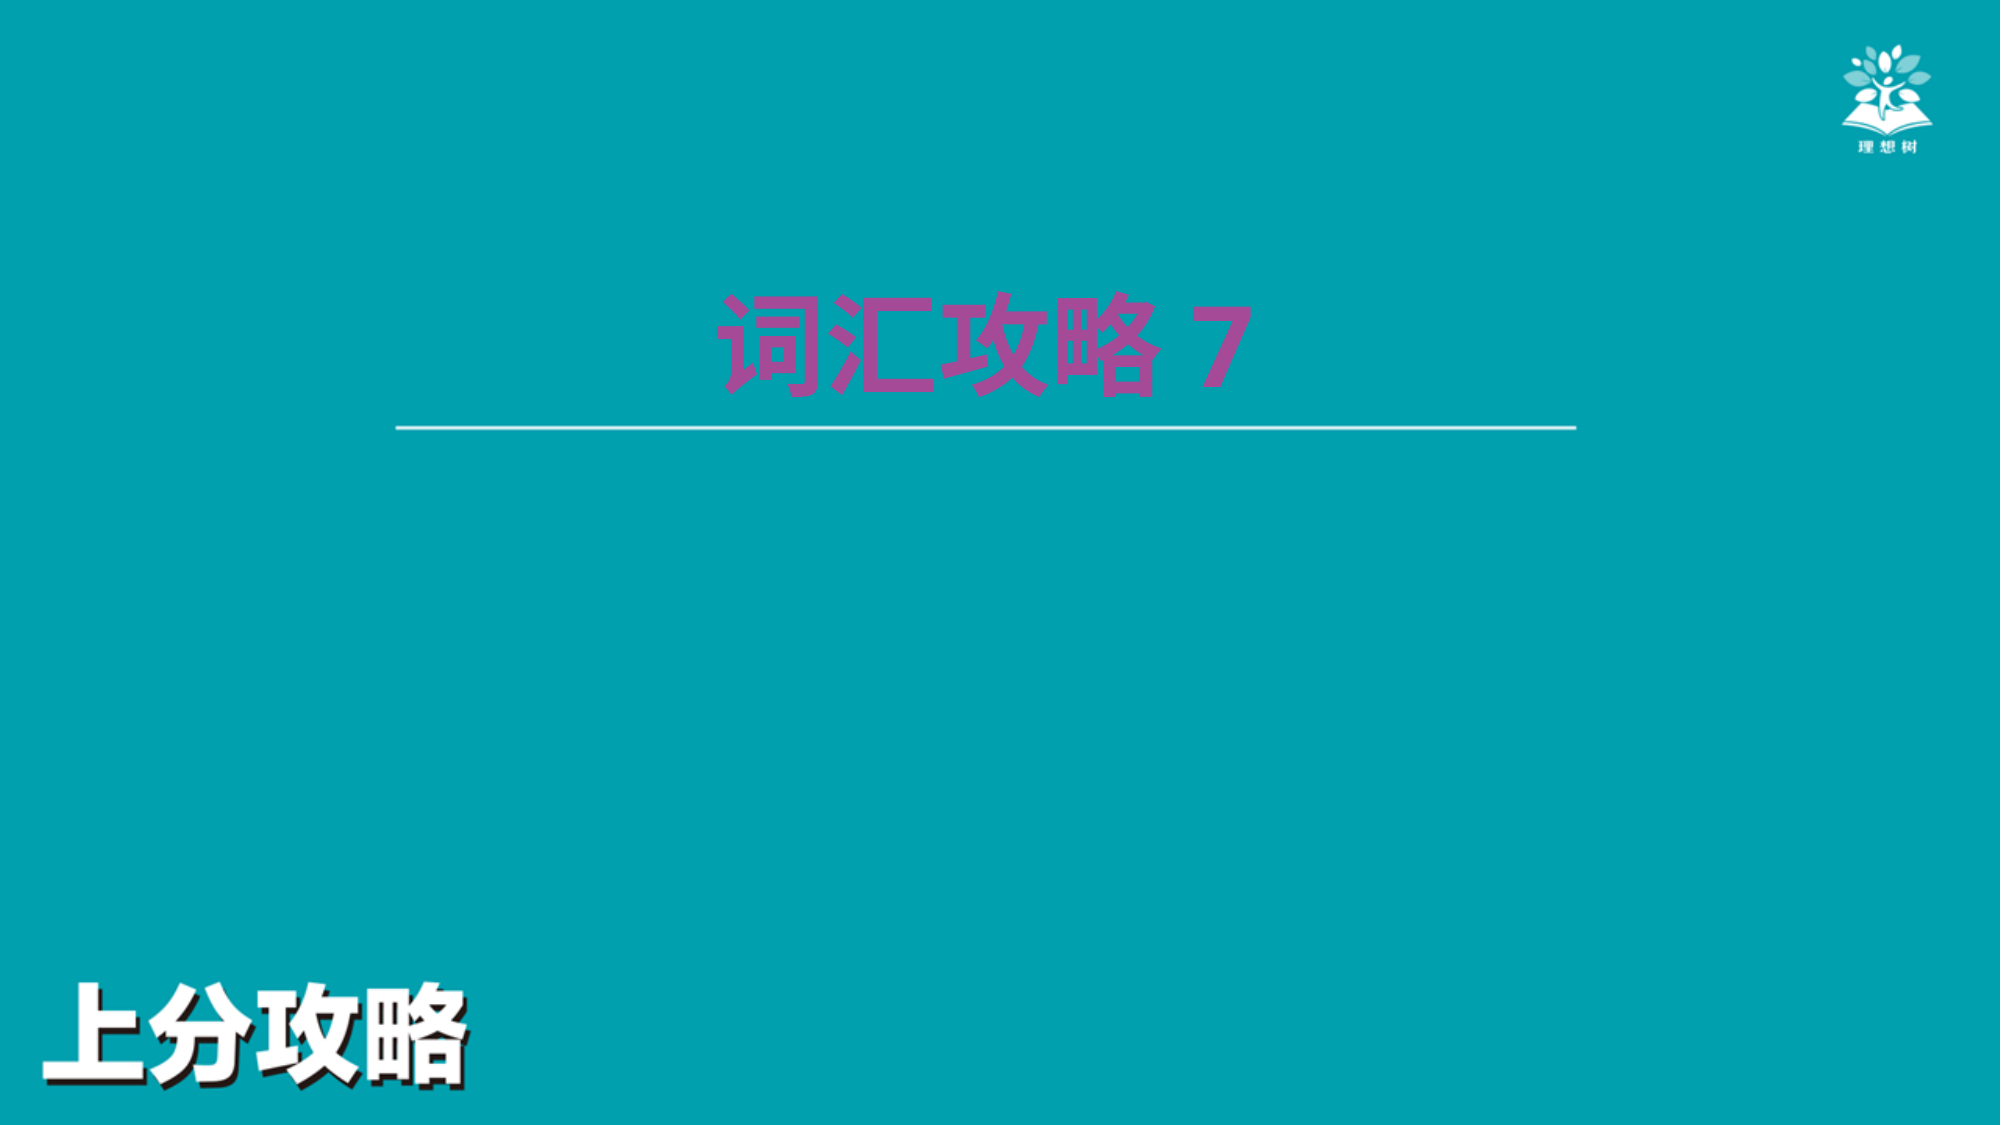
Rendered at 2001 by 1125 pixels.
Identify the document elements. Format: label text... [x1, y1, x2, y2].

text_box 词汇攻略7 [391, 265, 1577, 417]
picture [0, 0, 2000, 1125]
